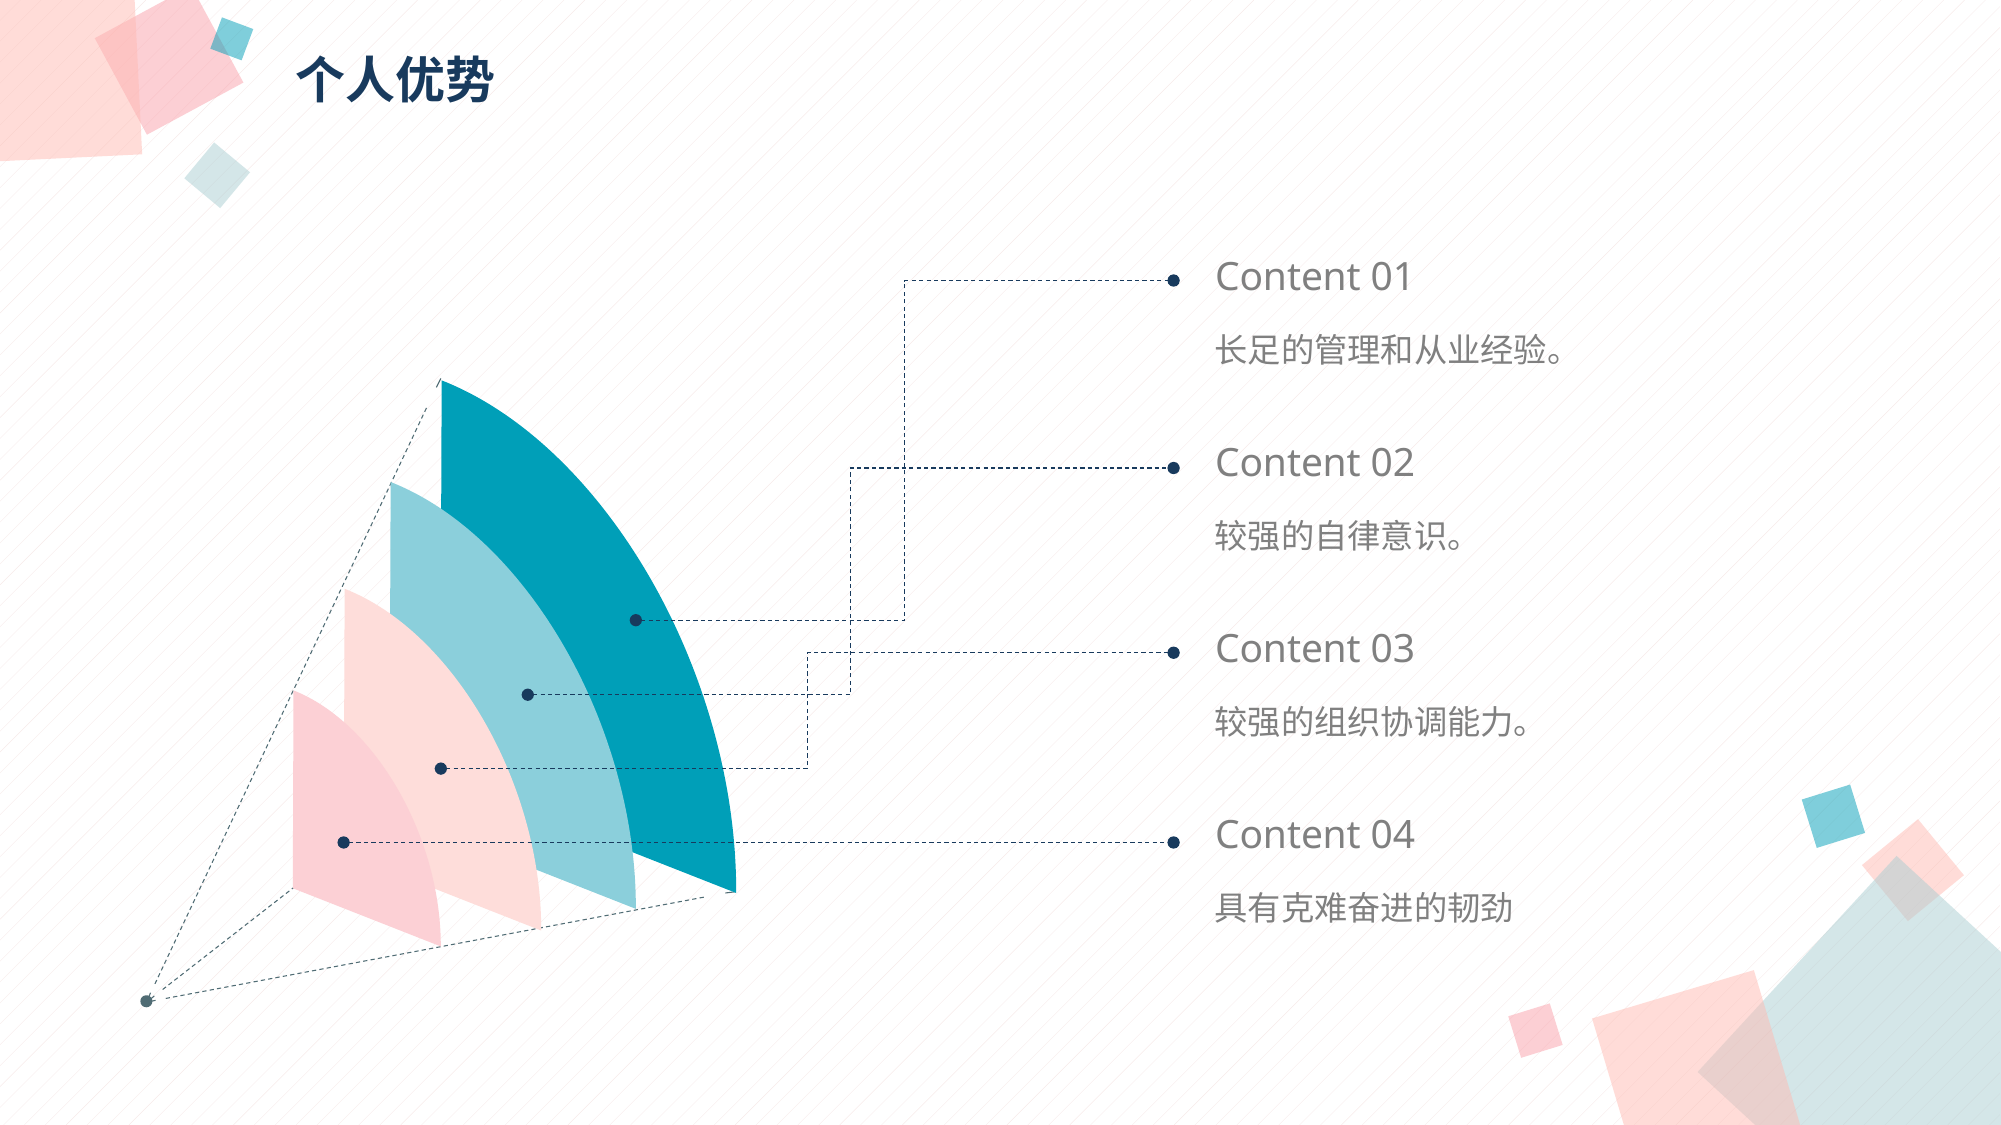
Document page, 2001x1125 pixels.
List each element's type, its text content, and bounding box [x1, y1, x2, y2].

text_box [440, 652, 1174, 769]
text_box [1200, 801, 1857, 997]
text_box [635, 280, 1174, 468]
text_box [1200, 244, 1857, 371]
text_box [1200, 615, 1857, 743]
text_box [140, 378, 737, 1008]
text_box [527, 468, 1174, 652]
list 个人优势 [280, 38, 1201, 127]
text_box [1200, 430, 1857, 557]
